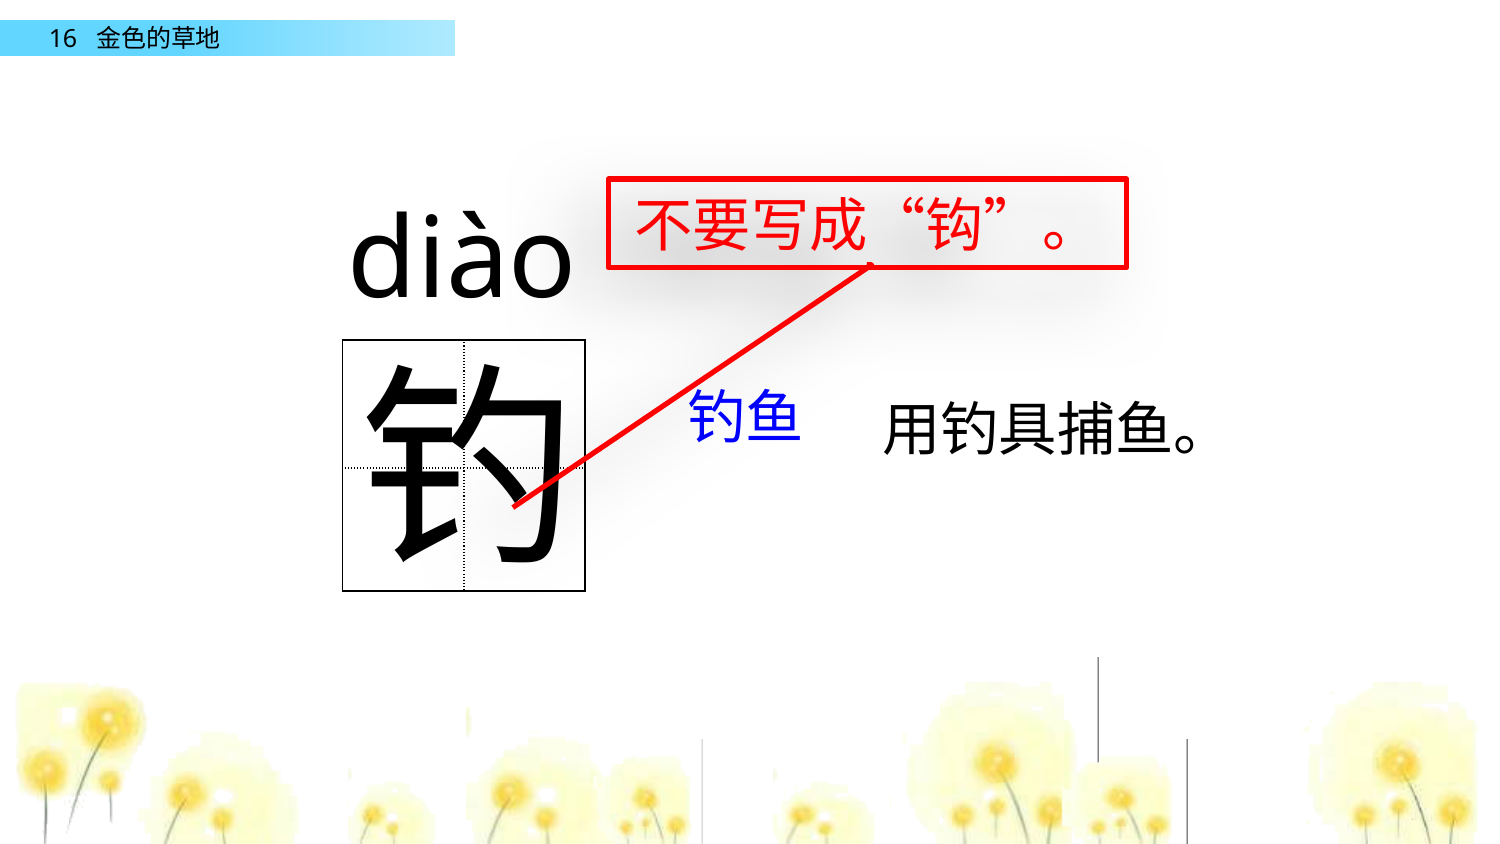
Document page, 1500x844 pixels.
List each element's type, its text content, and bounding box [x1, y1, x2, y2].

table_header [343, 341, 348, 468]
text_box 不要写成“钩”。 [606, 177, 1129, 374]
picture [0, 657, 1188, 844]
picture [1222, 657, 1500, 844]
text_box 不要写成“钩”。 [511, 394, 676, 510]
text_box diào [336, 178, 557, 326]
text_box 用钓具捕鱼。 [871, 386, 1400, 468]
text_box 钓鱼 [676, 374, 880, 456]
text_box 钓 [348, 326, 582, 595]
table_cell [343, 468, 348, 590]
